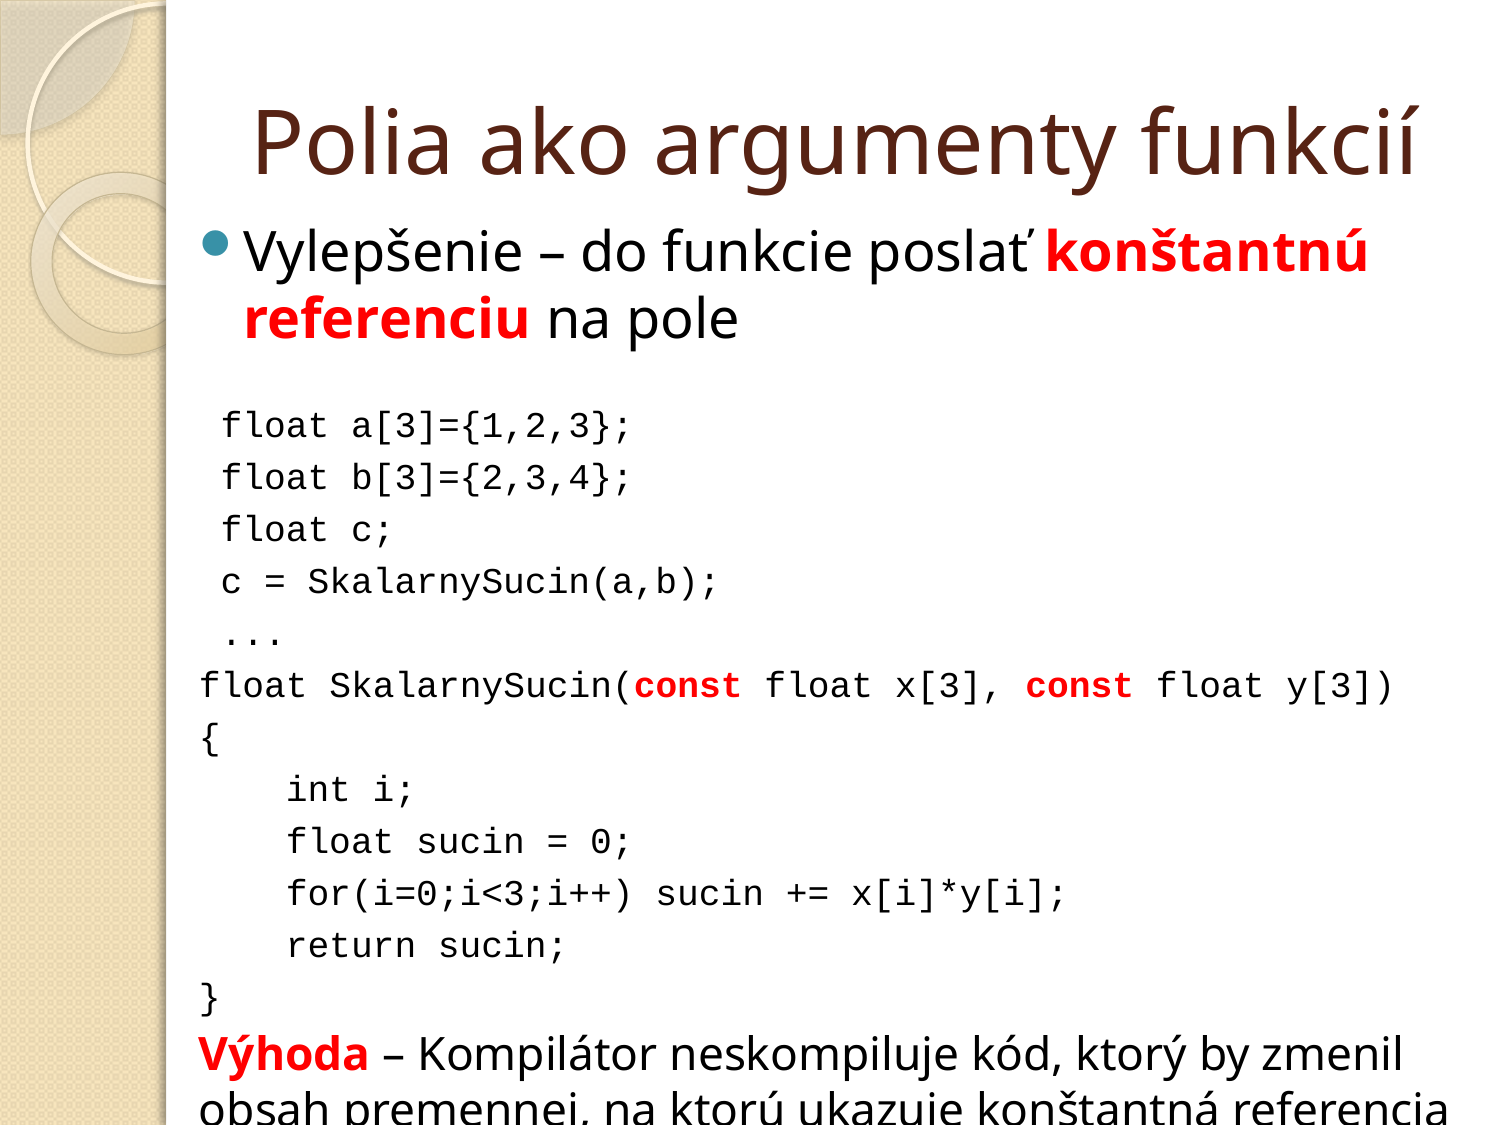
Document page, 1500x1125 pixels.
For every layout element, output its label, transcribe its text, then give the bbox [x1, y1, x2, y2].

title Polia ako argumenty funkcií [235, 45, 1466, 208]
list Vylepšenie – do funkcie poslať konštantnú referenciu na pole float a[3]={1,2,3}; float b[3]={2,3,4}; float c; c = SkalarnySucin(a,b); ... float SkalarnySucin(const float x[3], const float y[3]) { int i; float sucin = 0; for(i=0;i<3;i++) sucin += x[i]*y[i]; return sucin; } Výhoda – Kompilátor neskompiluje kód, ktorý by zmenil obsah premennej, na ktorú ukazuje konštantná referencia [171, 208, 1500, 1125]
